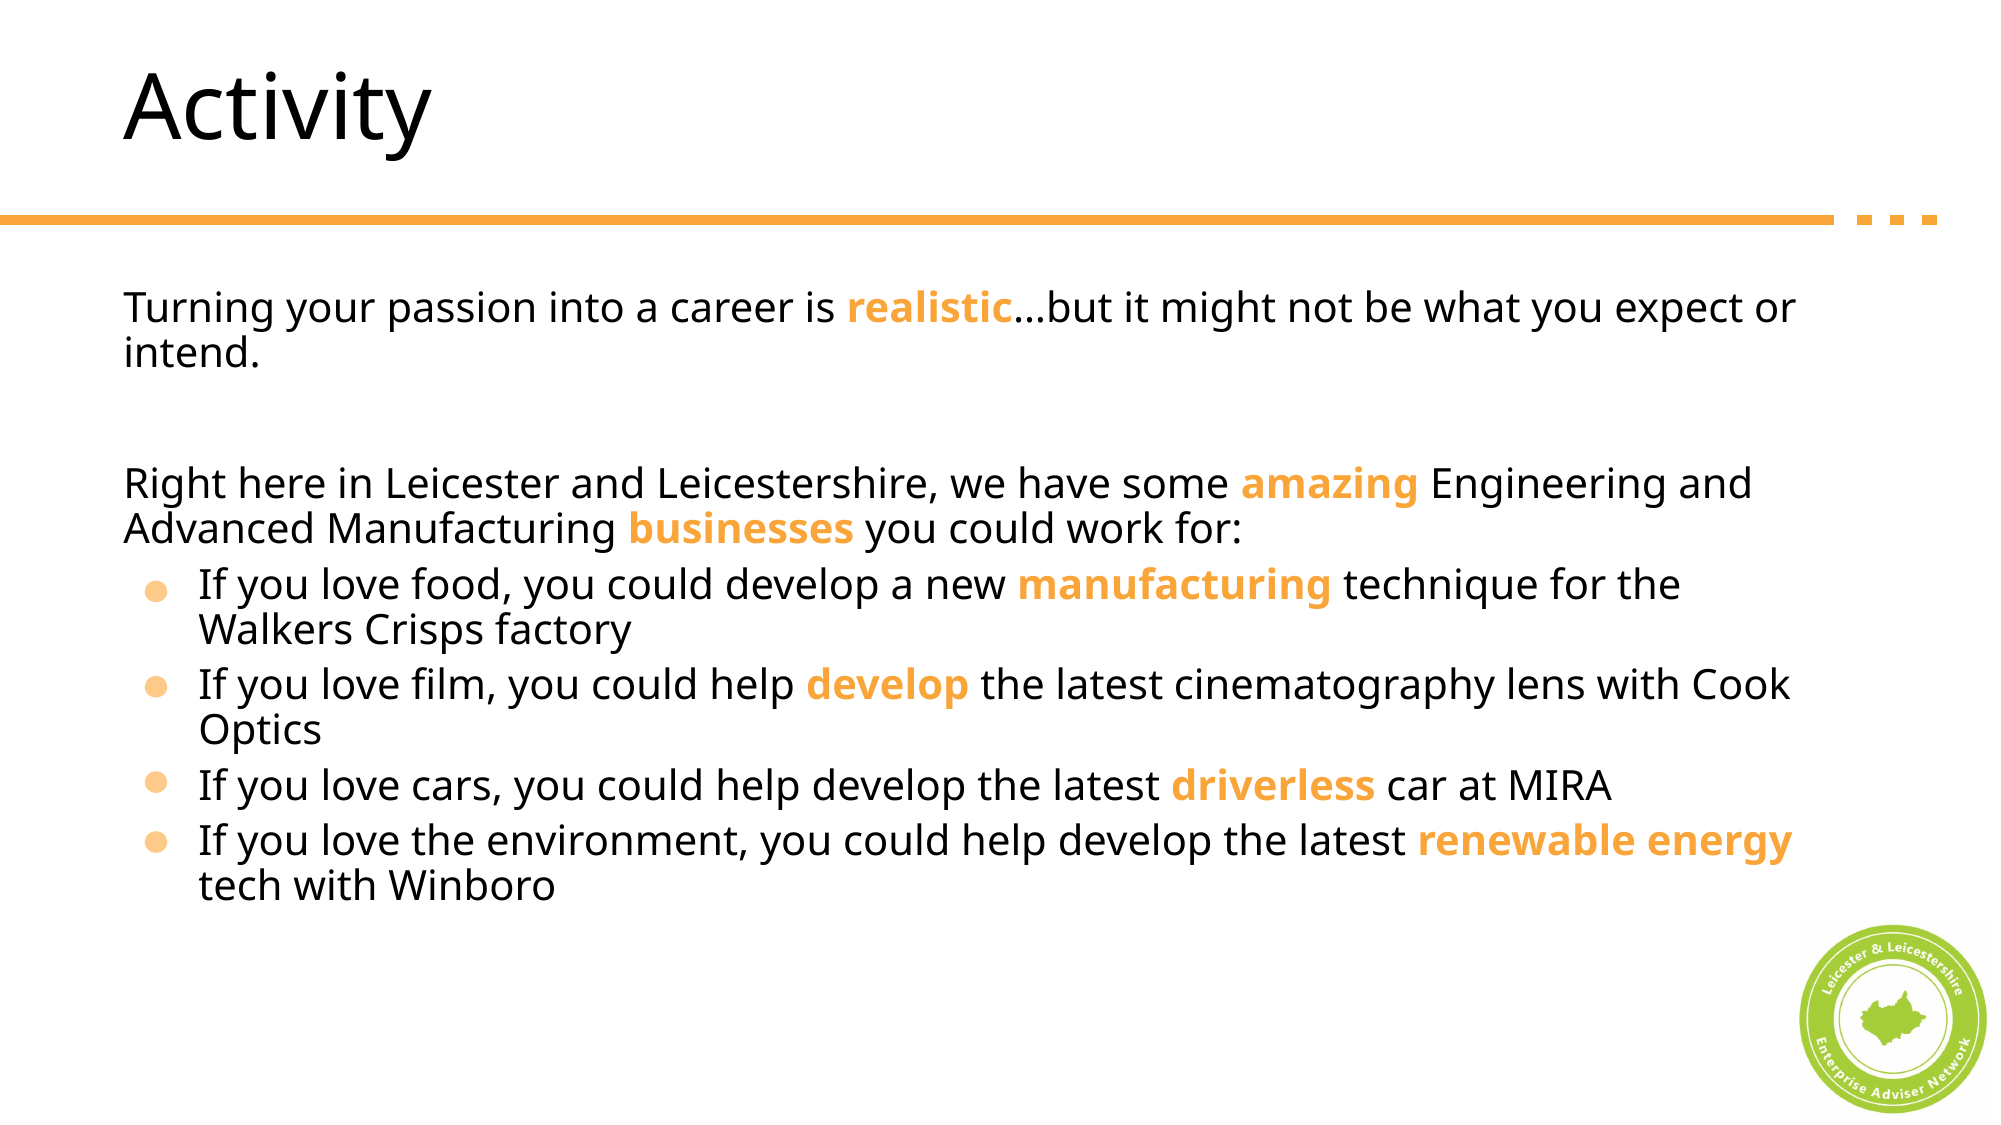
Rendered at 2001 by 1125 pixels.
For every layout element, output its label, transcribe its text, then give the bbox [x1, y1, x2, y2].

text_box [144, 831, 168, 853]
text_box [144, 580, 168, 603]
text_box [1922, 215, 1937, 225]
title Activity [108, 41, 1800, 177]
picture [1799, 920, 1990, 1117]
text_box [144, 771, 168, 793]
text_box [0, 215, 1834, 225]
text_box [1857, 215, 1872, 225]
text_box [1890, 215, 1904, 225]
text_box [144, 675, 168, 698]
list Turning your passion into a career is realistic…but it might not be what you expect or intend. Right here in Leicester and Leicestershire, we have some amazing Engineering and Advanced Manufacturing businesses you could work for: If you love food, you could develop a new manufacturing technique for the Walkers Crisps factory If you love film, you could help develop the latest cinematography lens with Cook Optics If you love cars, you could help develop the latest driverless car at MIRA If you love the environment, you could help develop the latest renewable energy tech with Winboro [108, 278, 1834, 993]
